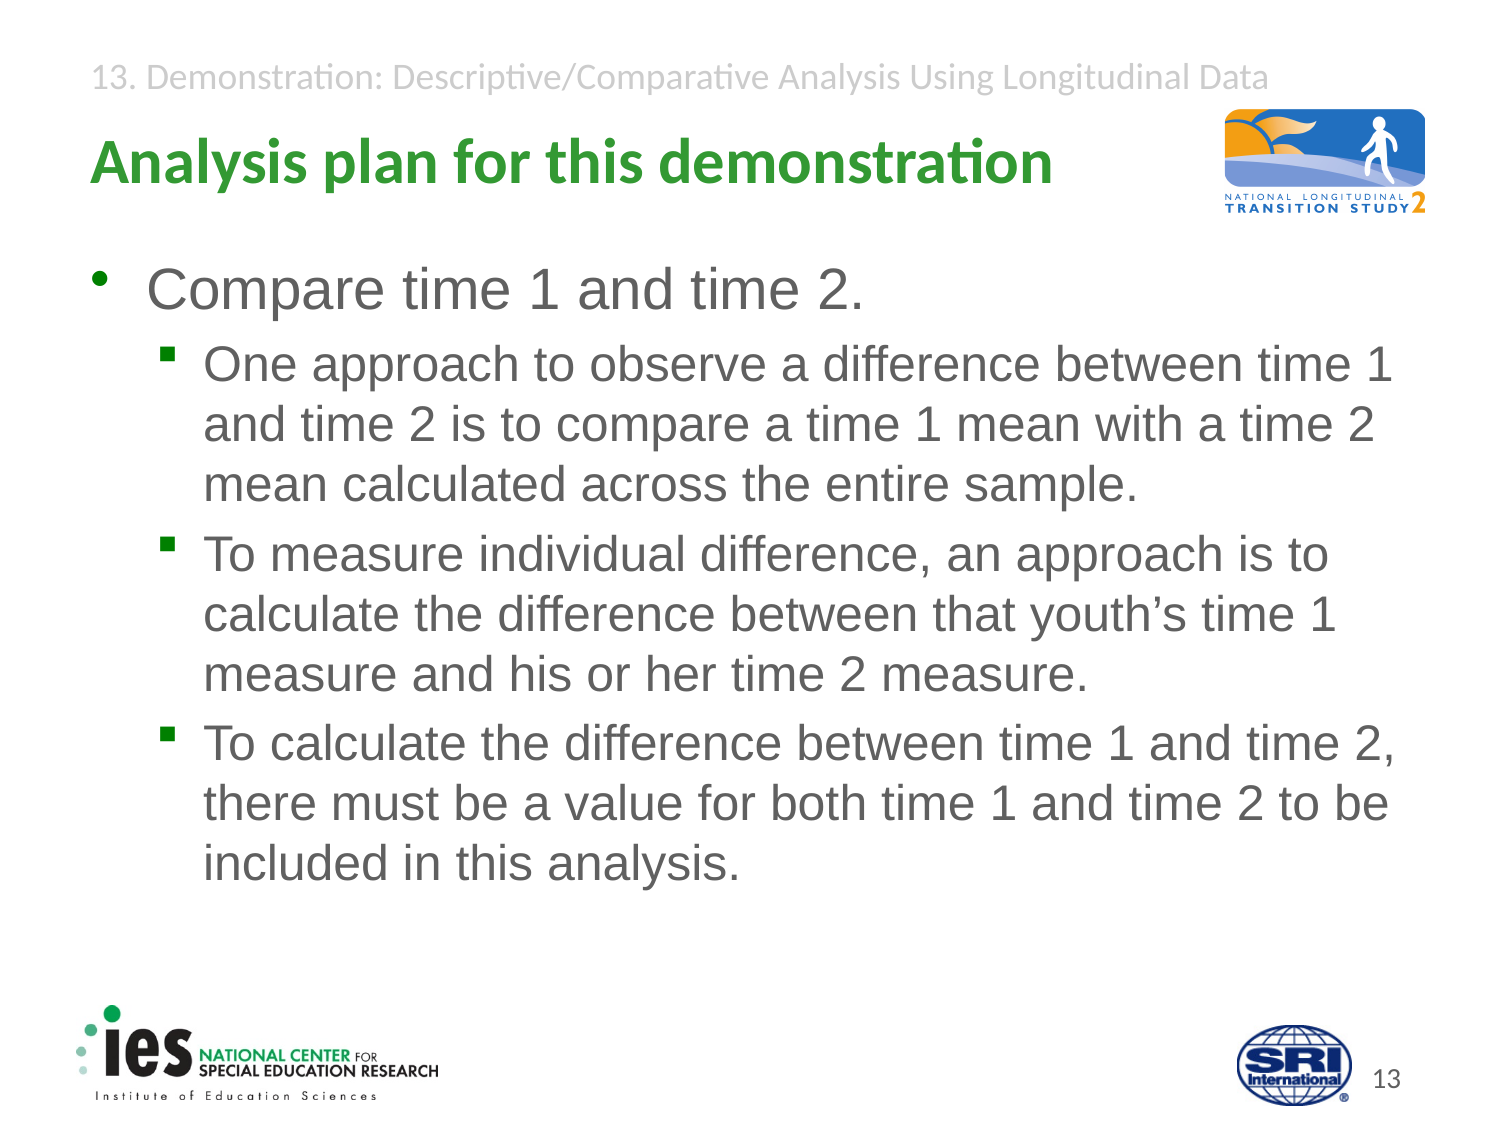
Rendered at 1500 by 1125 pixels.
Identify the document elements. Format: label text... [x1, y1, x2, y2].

picture [1237, 1025, 1352, 1106]
slide_number 12 [1312, 1051, 1417, 1125]
list Compare time 1 and time 2. One approach to observe a difference between time 1 and time 2 is to compare a time 1 mean with a time 2 mean calculated across the entire sample. To measure individual difference, an approach is to calculate the difference between that youth’s time 1 measure and his or her time 2 measure. To calculate the difference between time 1 and time 2, there must be a value for both time 1 and time 2 to be included in this analysis. [74, 243, 1426, 987]
picture [76, 1005, 438, 1100]
title Analysis plan for this demonstration [74, 90, 1426, 226]
